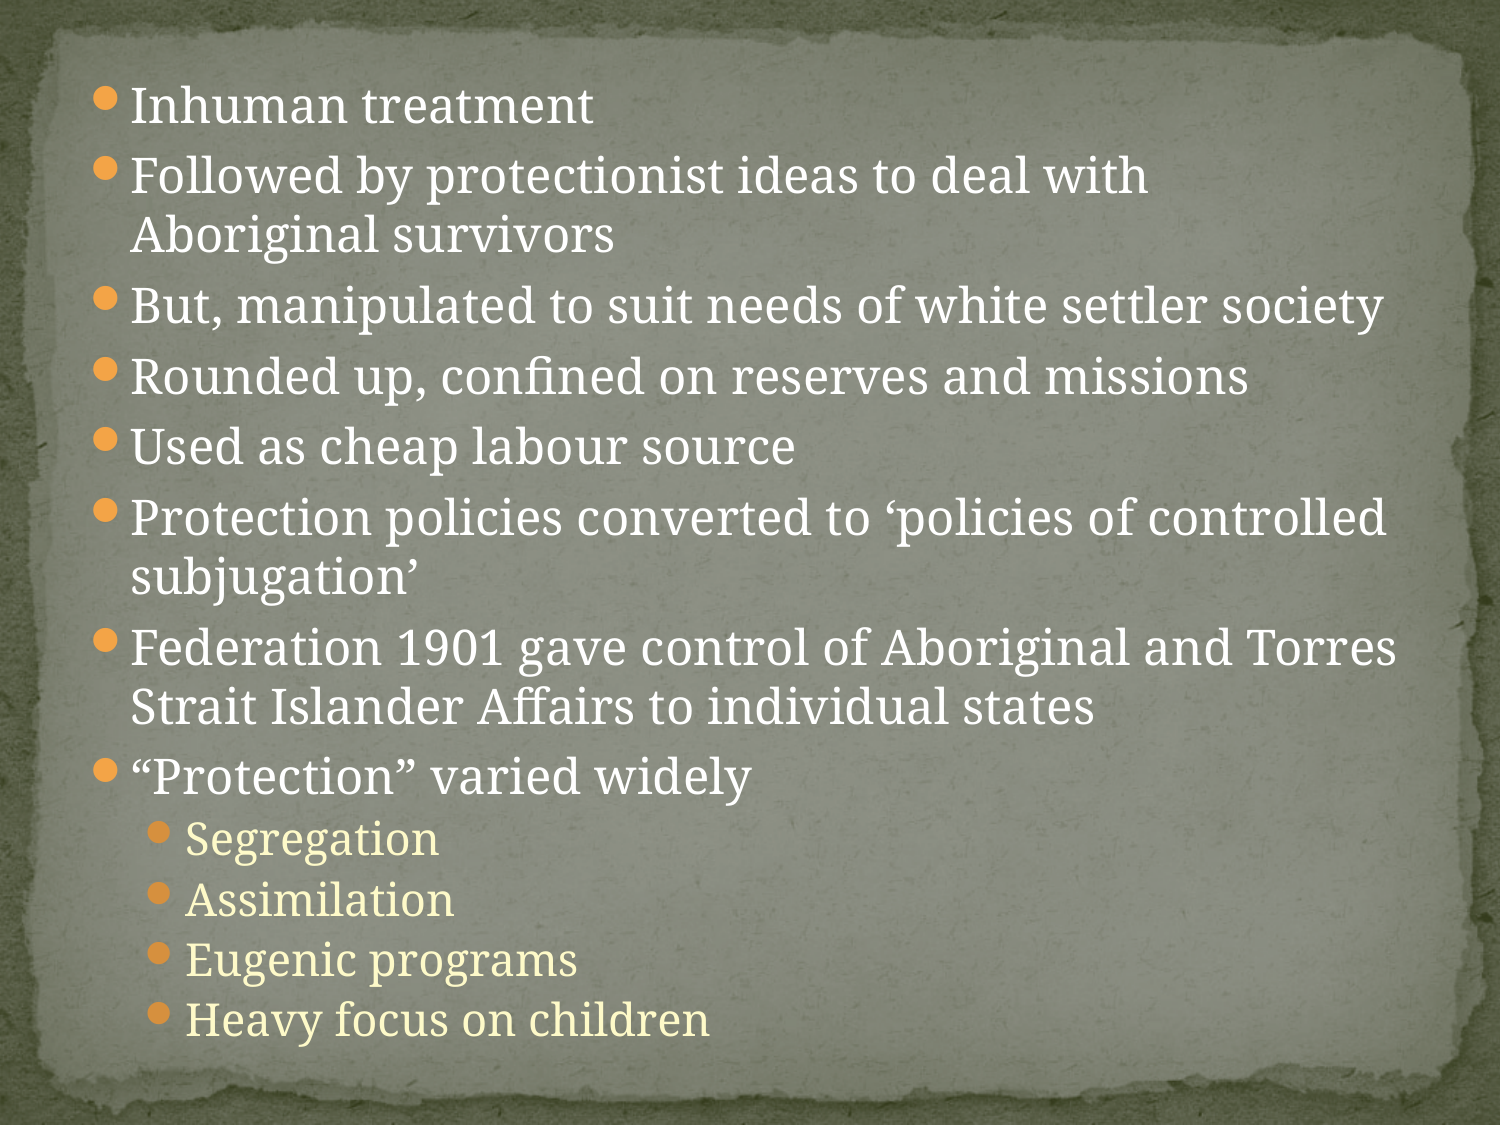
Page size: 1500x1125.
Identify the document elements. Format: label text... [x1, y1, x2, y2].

list Inhuman treatment Followed by protectionist ideas to deal with Aboriginal survivors But, manipulated to suit needs of white settler society Rounded up, confined on reserves and missions Used as cheap labour source Protection policies converted to ‘policies of controlled subjugation’ Federation 1901 gave control of Aboriginal and Torres Strait Islander Affairs to individual states “Protection” varied widely Segregation Assimilation Eugenic programs Heavy focus on children [75, 66, 1425, 1071]
